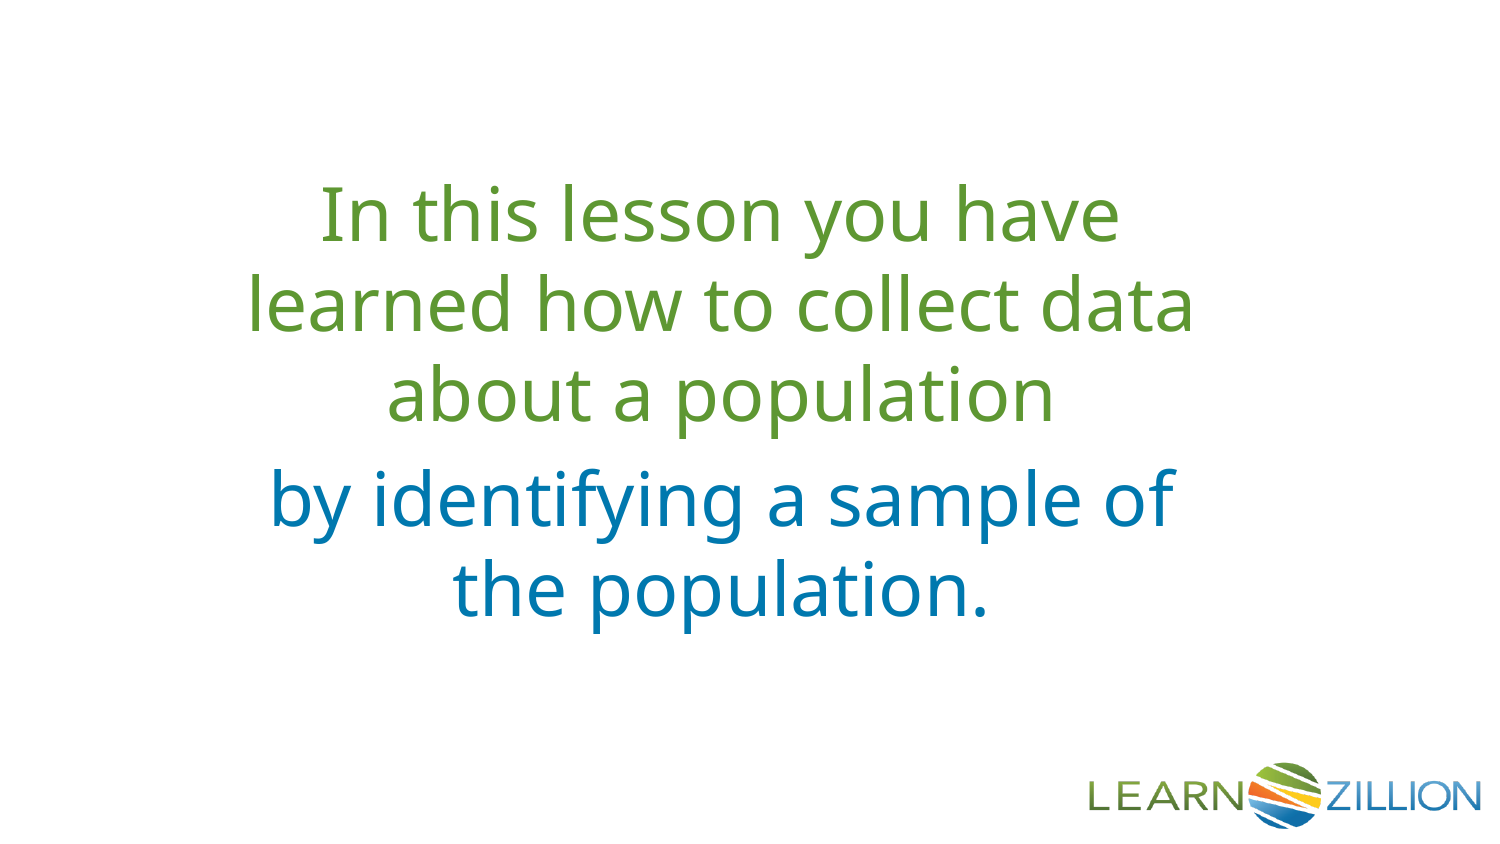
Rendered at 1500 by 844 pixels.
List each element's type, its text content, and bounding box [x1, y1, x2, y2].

picture [1087, 759, 1482, 831]
text_box In this lesson you have learned how to collect data about a population by identifying a sample of the population. [187, 159, 1257, 261]
